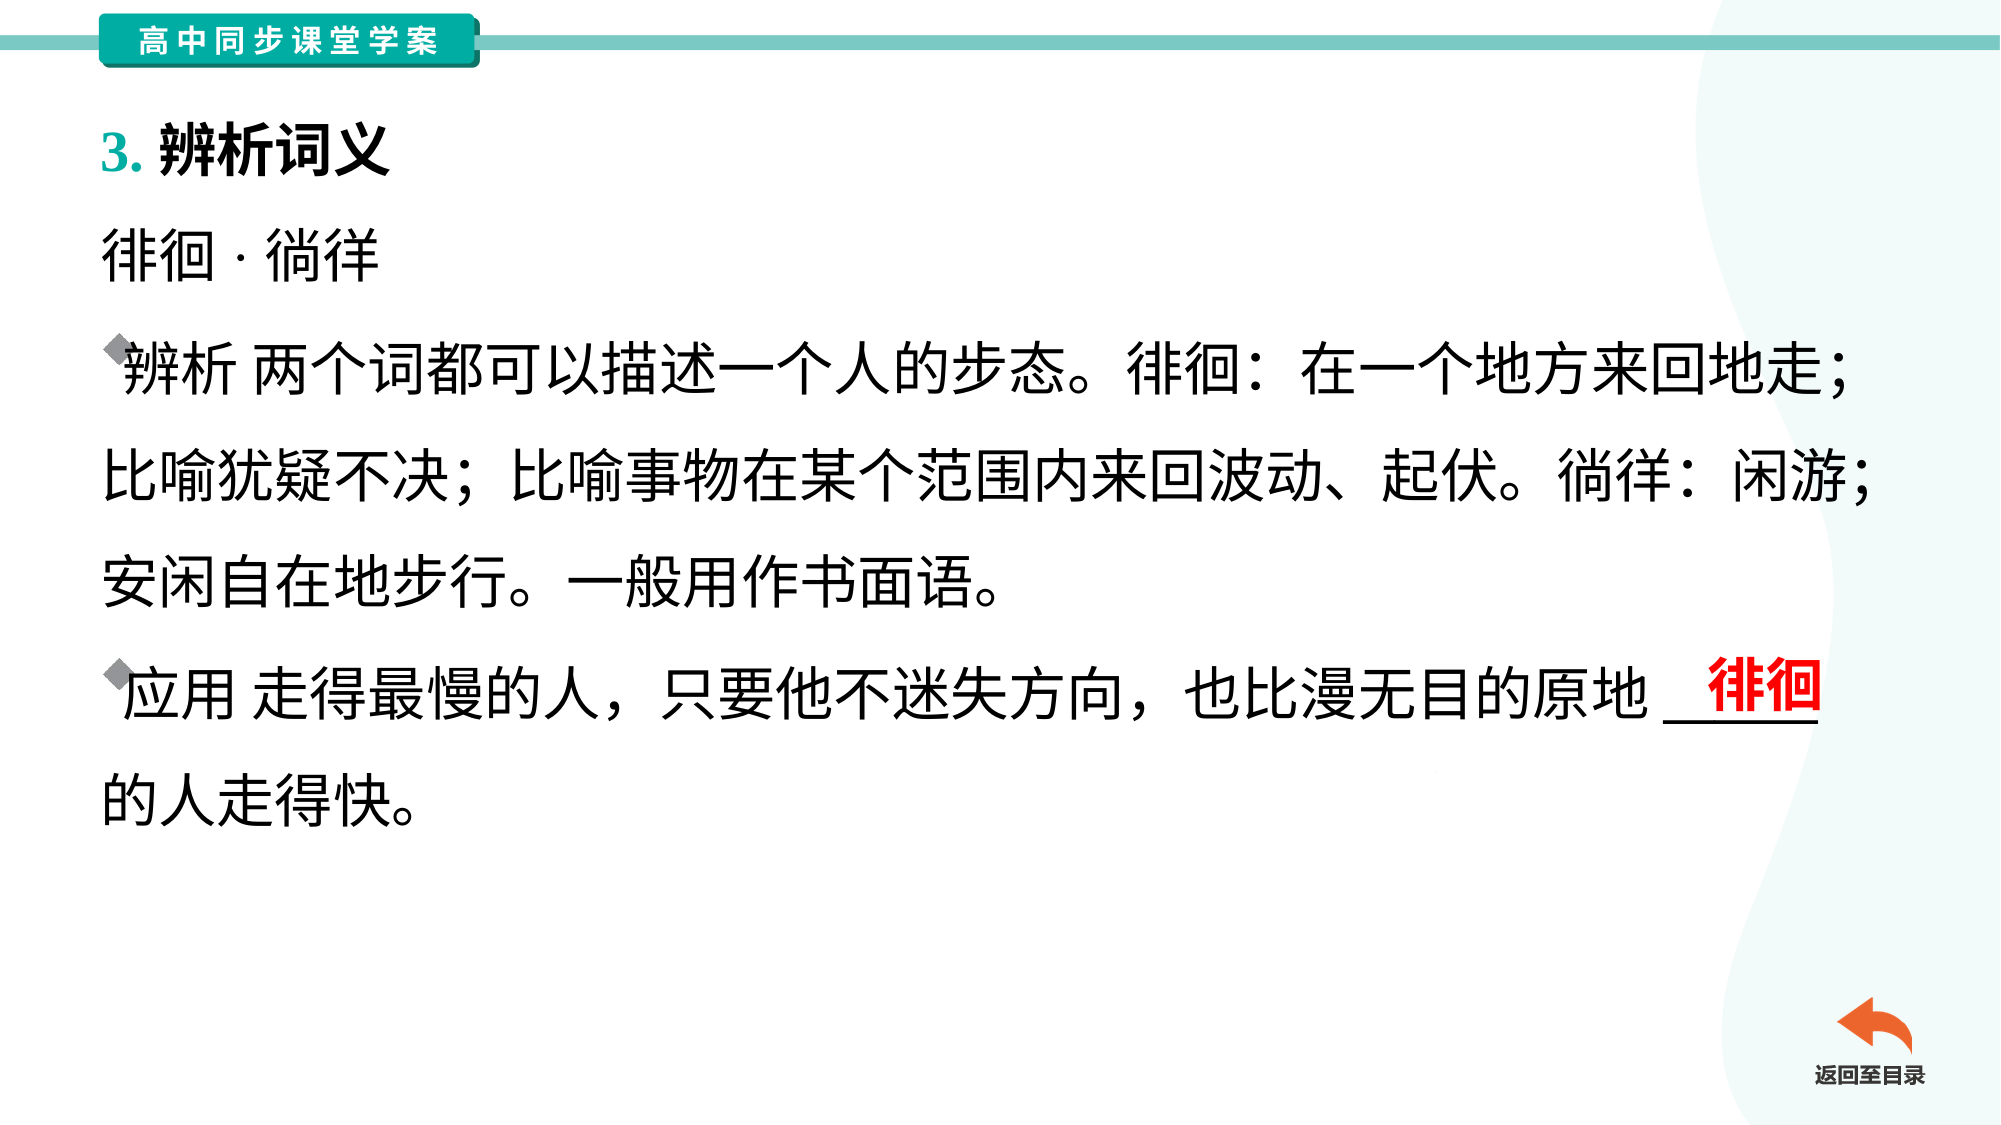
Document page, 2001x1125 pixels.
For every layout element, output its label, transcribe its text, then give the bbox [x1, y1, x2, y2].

text_box 辨析 两个词都可以描述一个人的步态。徘徊：在一个地方来回地走； 比喻犹疑不决；比喻事物在某个范围内来回波动、起伏。徜徉：闲游； 安闲自在地步行。一般用作书面语。 [100, 296, 1899, 616]
text_box 徘徊 [1685, 616, 1846, 719]
text_box 3.辨析词义 徘徊·徜徉 [100, 76, 1899, 290]
text_box 应用 走得最慢的人，只要他不迷失方向，也比漫无目的原地______ 的人走得快。 [100, 621, 1899, 834]
picture [0, 0, 2000, 1125]
